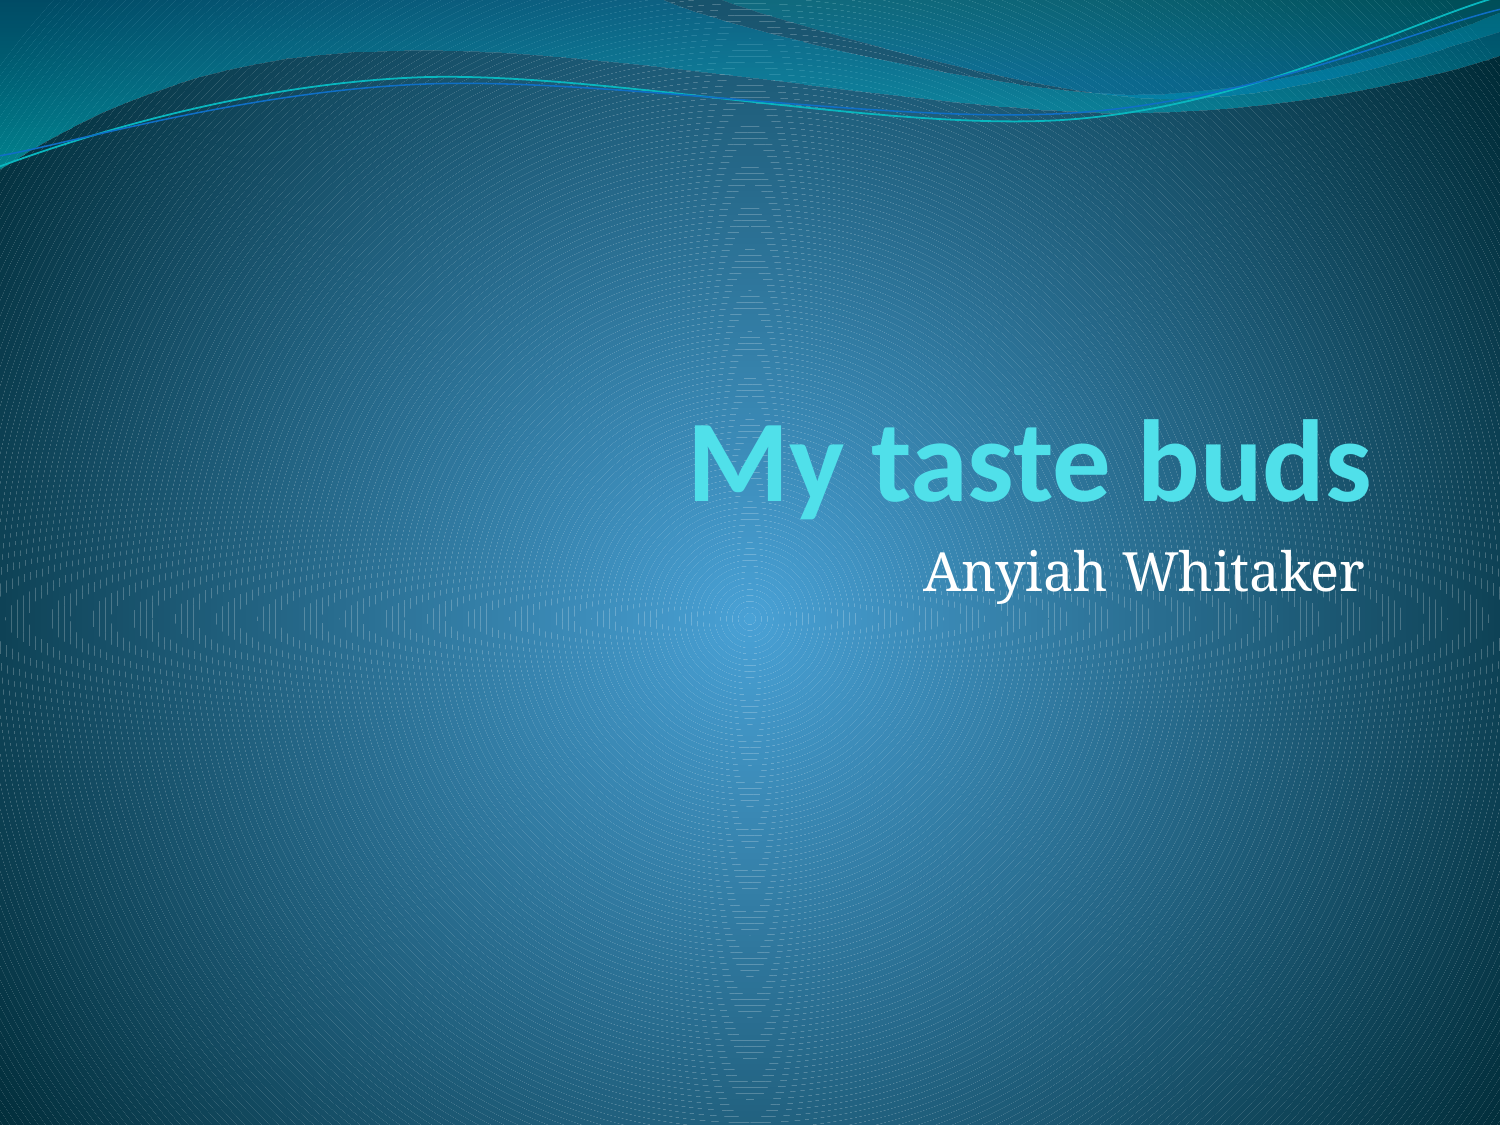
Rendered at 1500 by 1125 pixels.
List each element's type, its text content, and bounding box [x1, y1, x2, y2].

subtitle Anyiah Whitaker [87, 529, 1376, 818]
title My taste buds [87, 224, 1376, 525]
